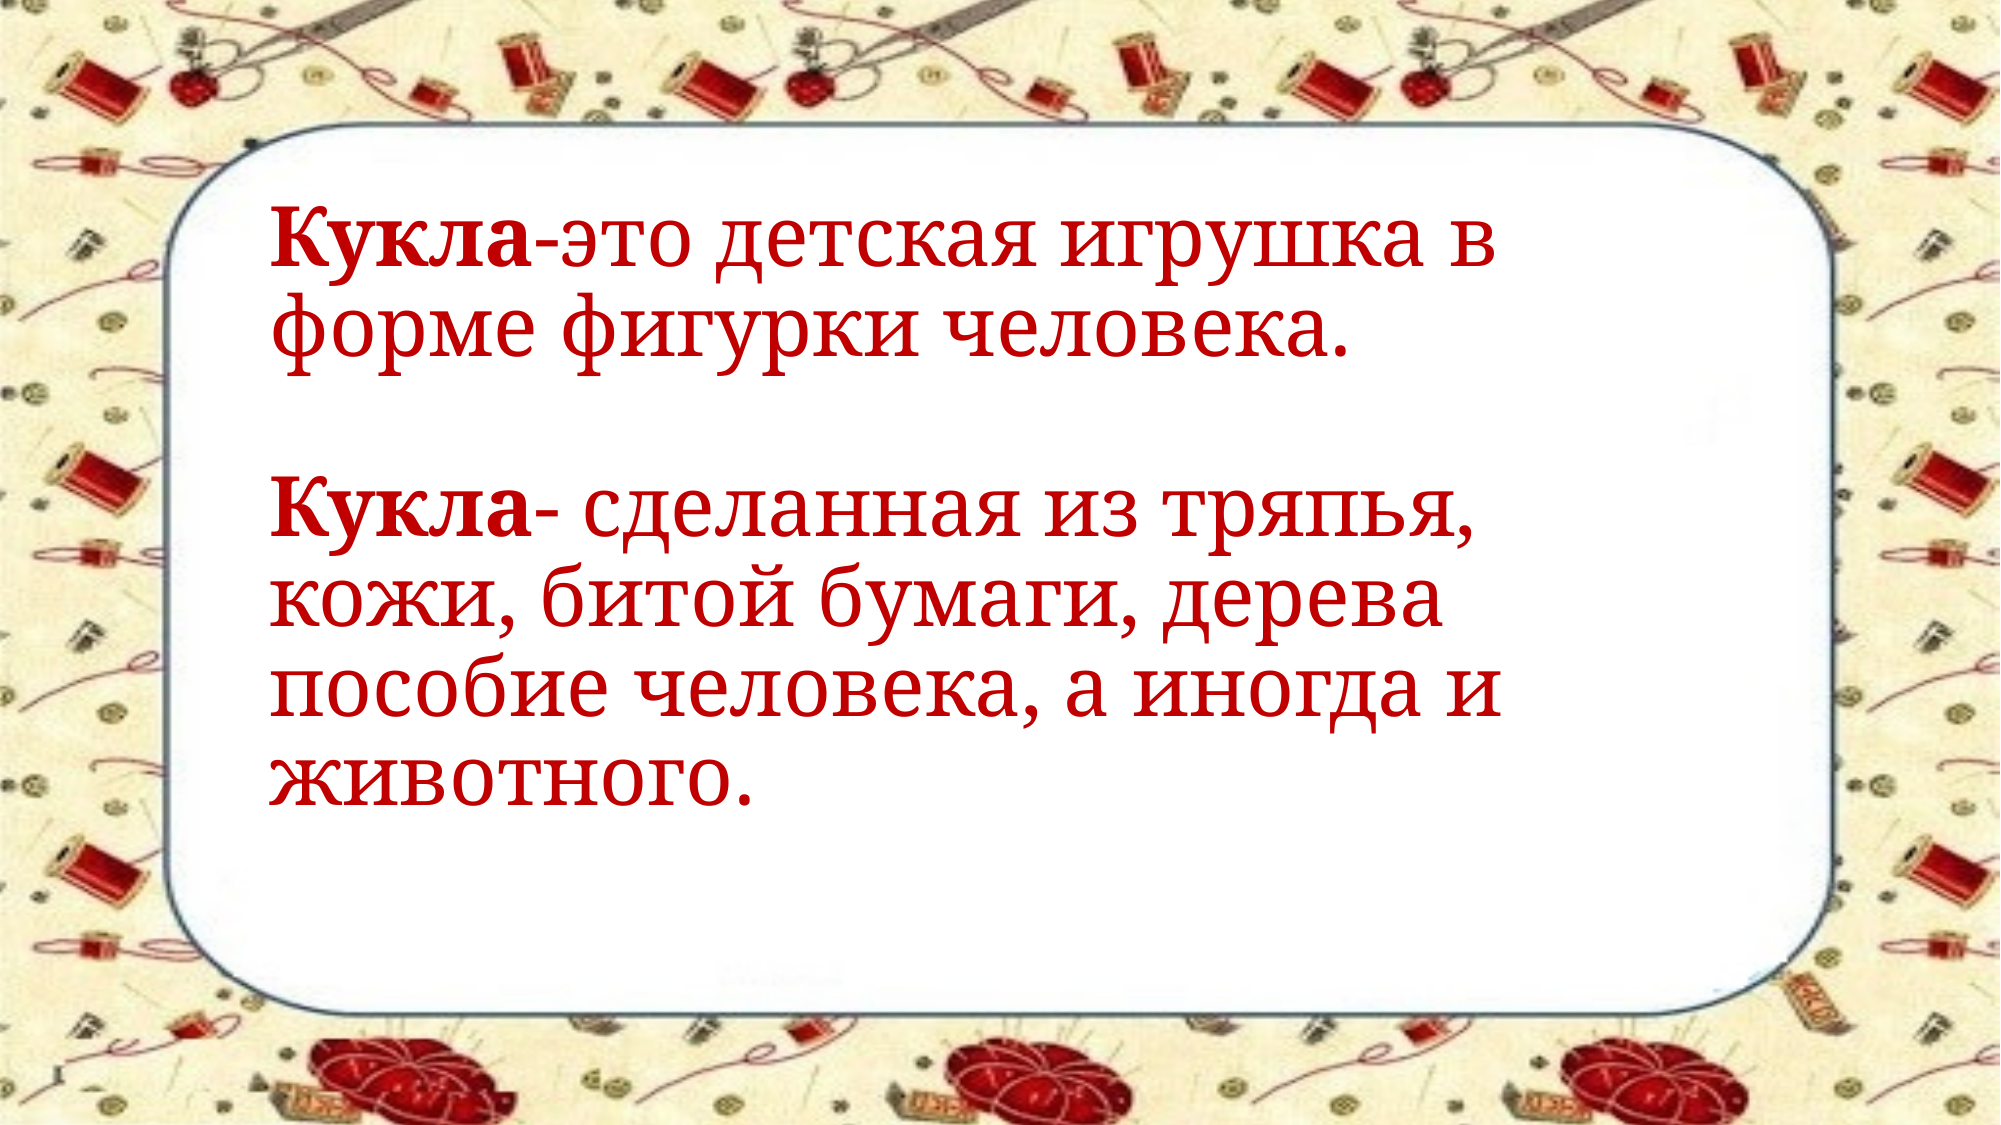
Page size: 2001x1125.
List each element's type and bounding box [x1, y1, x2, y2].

list [0, 0, 2000, 1125]
